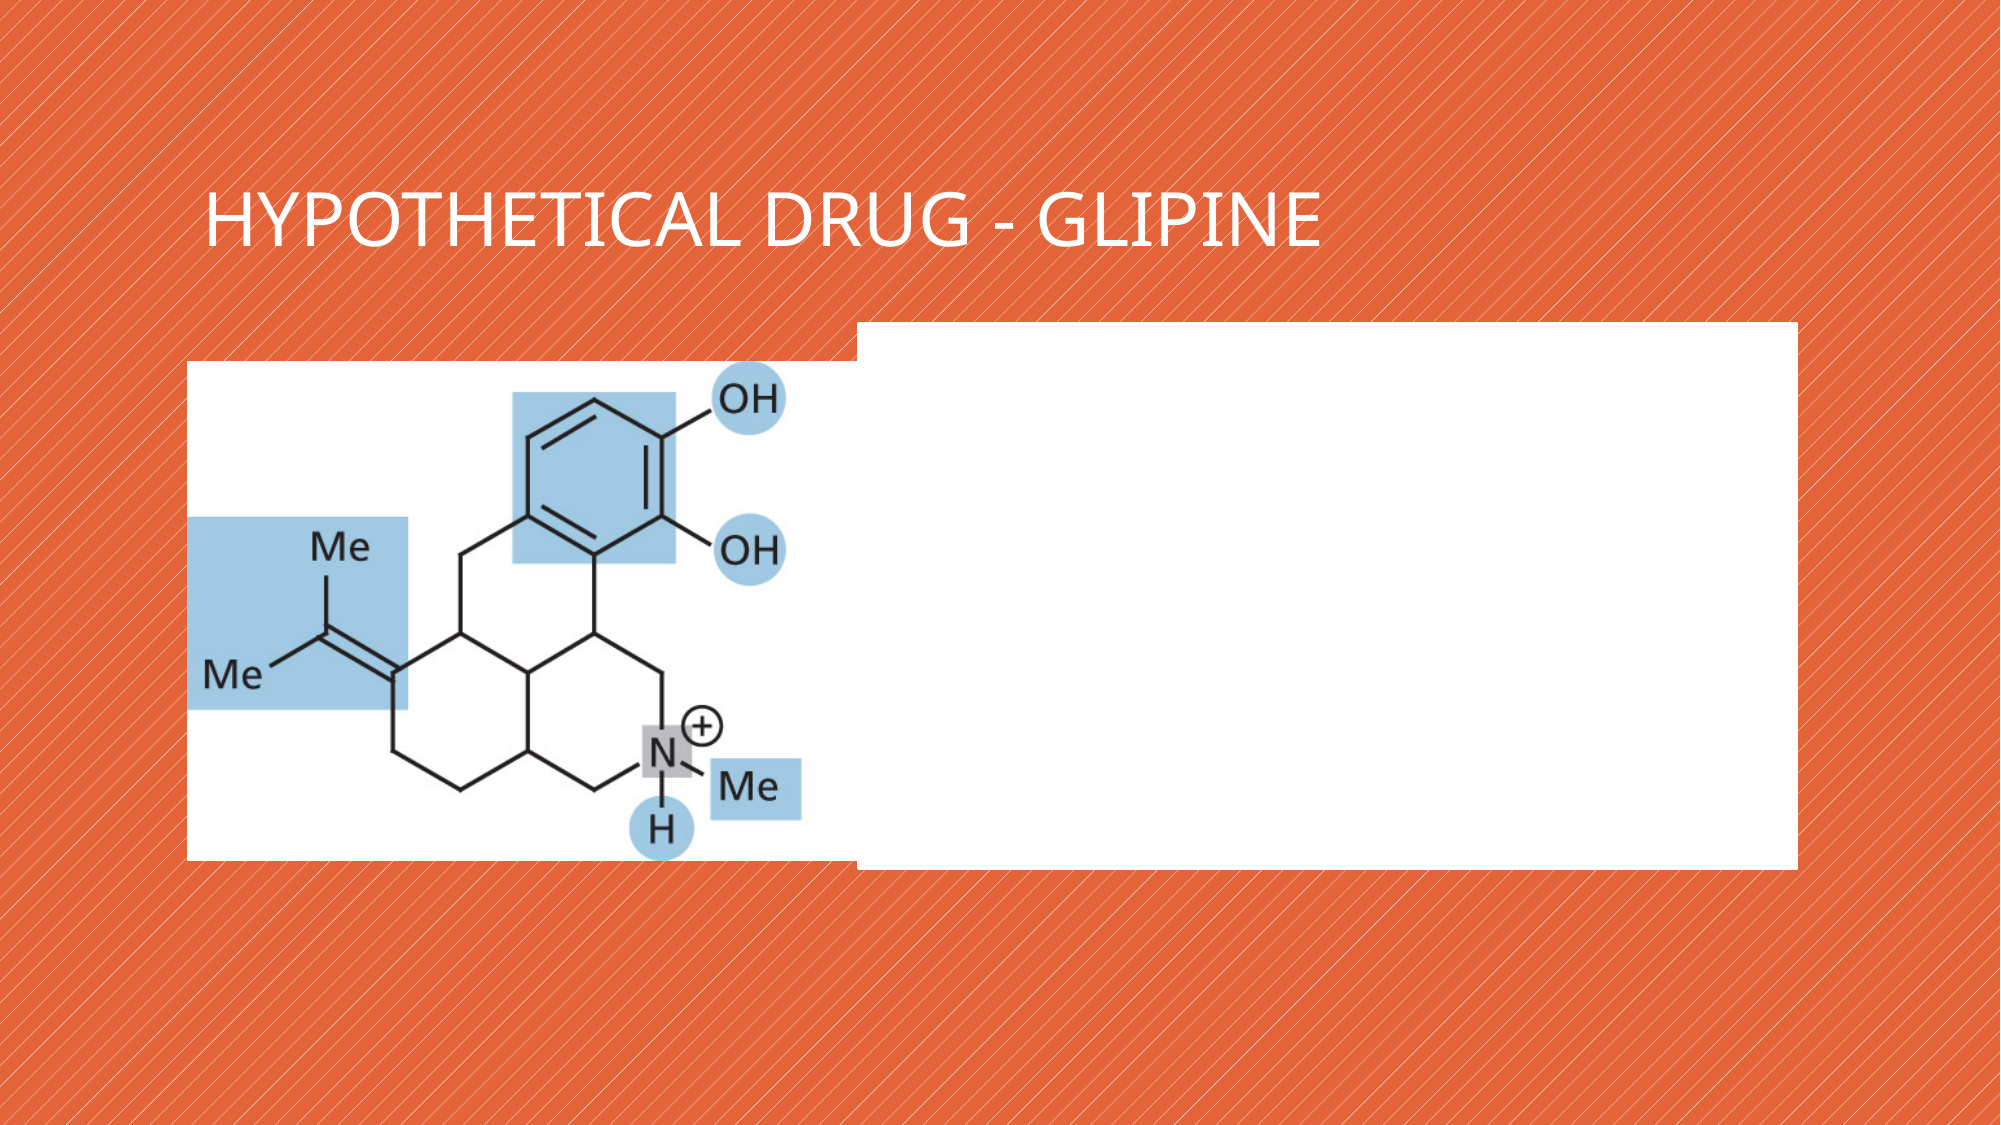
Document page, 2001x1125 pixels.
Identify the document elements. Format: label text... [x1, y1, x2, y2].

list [186, 361, 1782, 861]
title Hypothetical drug - glipine [187, 101, 1813, 344]
text_box [857, 322, 1798, 870]
